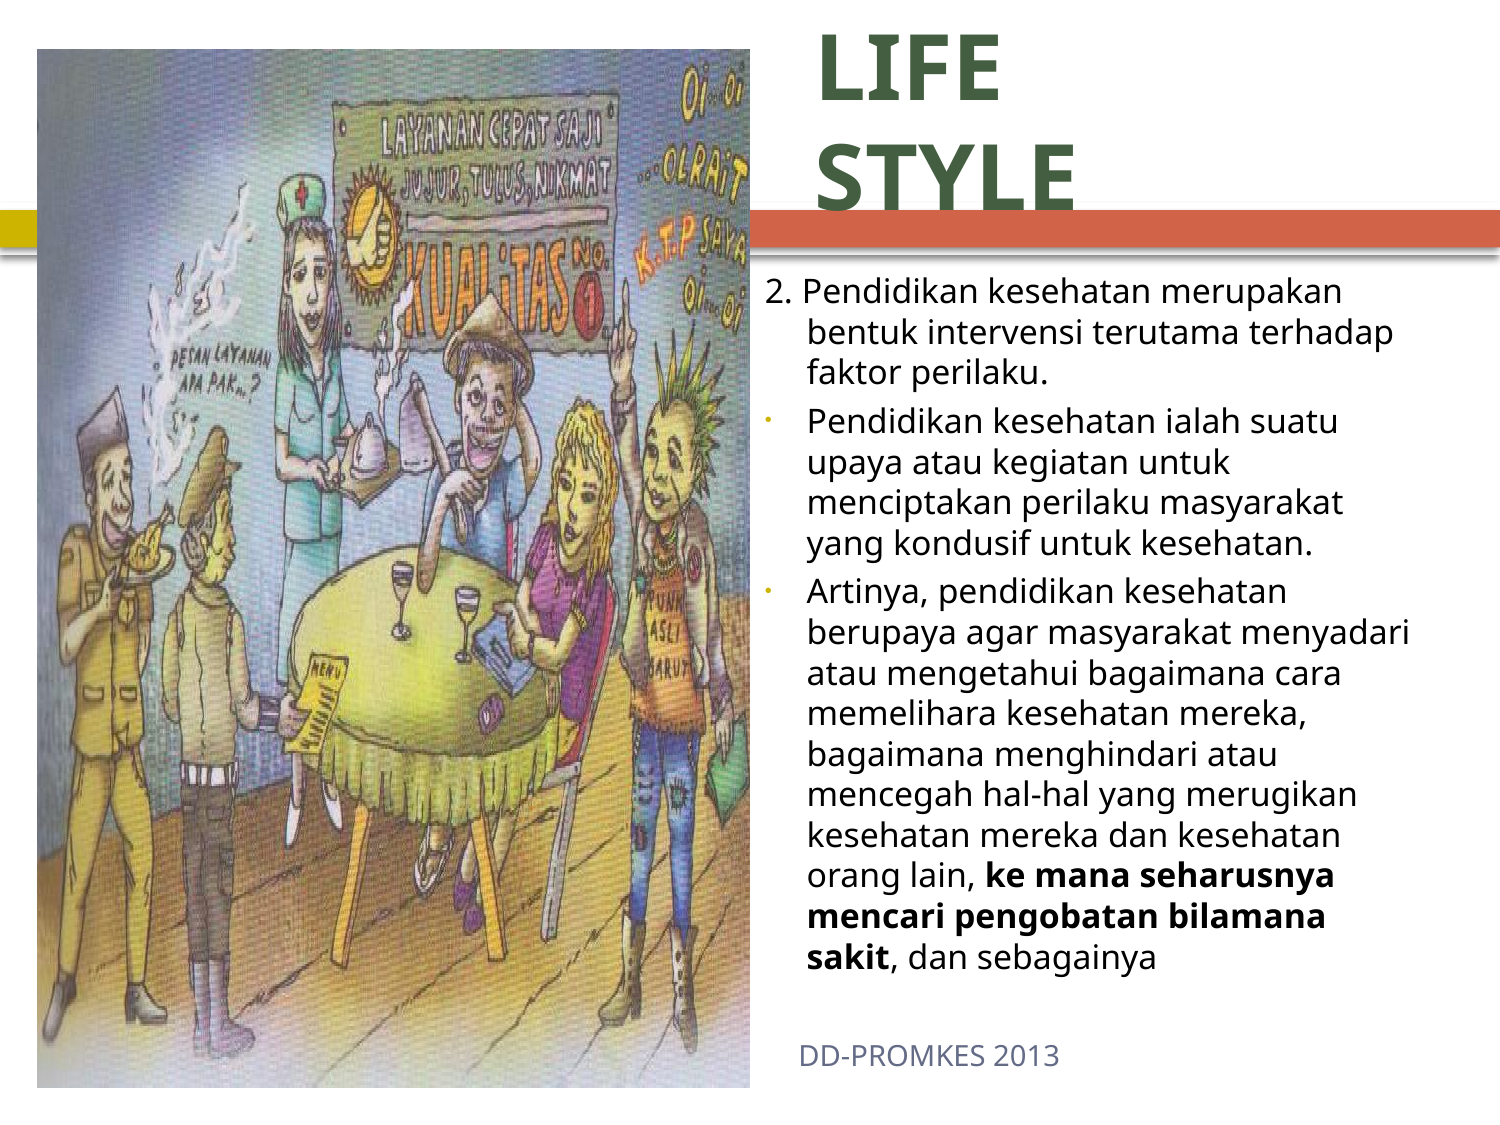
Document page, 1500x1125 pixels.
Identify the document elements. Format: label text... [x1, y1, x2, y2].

footer DD-PROMKES 2013 [756, 1024, 1075, 1085]
picture [37, 49, 751, 1088]
list 2. Pendidikan kesehatan merupakan bentuk intervensi terutama terhadap faktor perilaku. Pendidikan kesehatan ialah suatu upaya atau kegiatan untuk menciptakan perilaku masyarakat yang kondusif untuk kesehatan. Artinya, pendidikan kesehatan berupaya agar masyarakat menyadari atau mengetahui bagaimana cara memelihara kesehatan mereka, bagaimana menghindari atau mencegah hal-hal yang merugikan kesehatan mereka dan kesehatan orang lain, ke mana seharusnya mencari pengobatan bilamana sakit, dan sebagainya [756, 262, 1438, 1000]
title LIFE STYLE [800, 37, 1238, 200]
